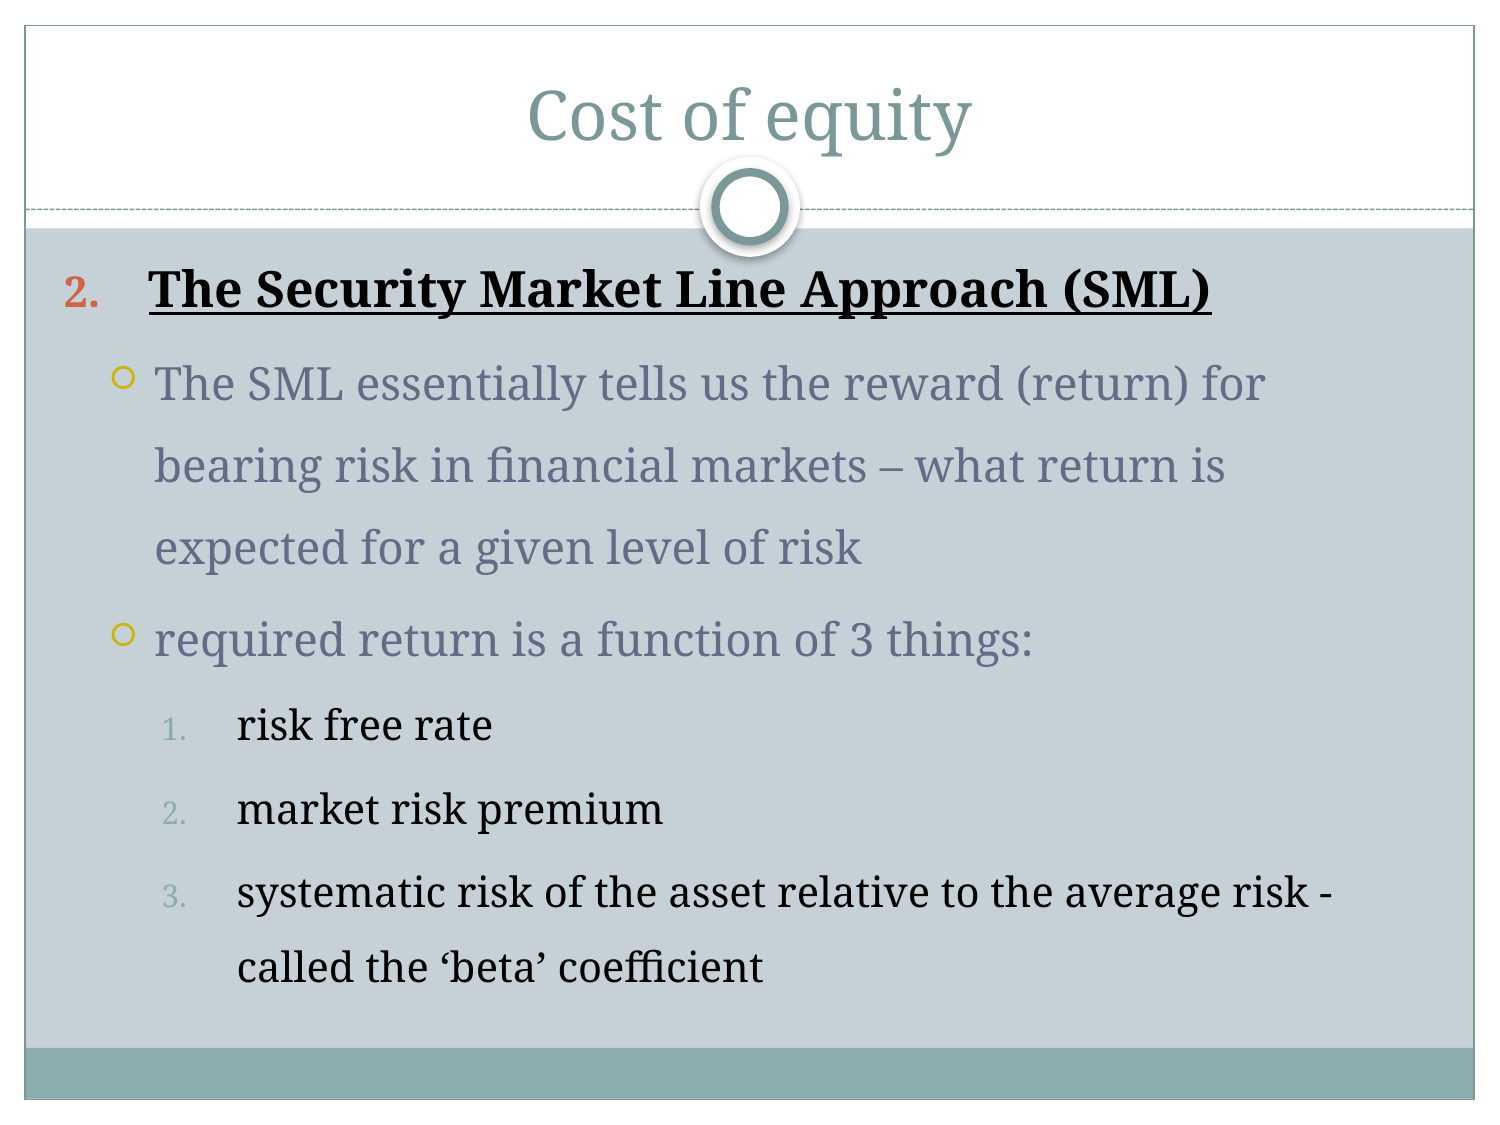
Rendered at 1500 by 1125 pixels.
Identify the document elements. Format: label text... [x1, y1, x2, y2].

title Cost of equity [49, 37, 1450, 162]
list The Security Market Line Approach (SML) The SML essentially tells us the reward (return) for bearing risk in financial markets – what return is expected for a given level of risk required return is a function of 3 things: risk free rate market risk premium systematic risk of the asset relative to the average risk - called the ‘beta’ coefficient [49, 250, 1445, 1025]
